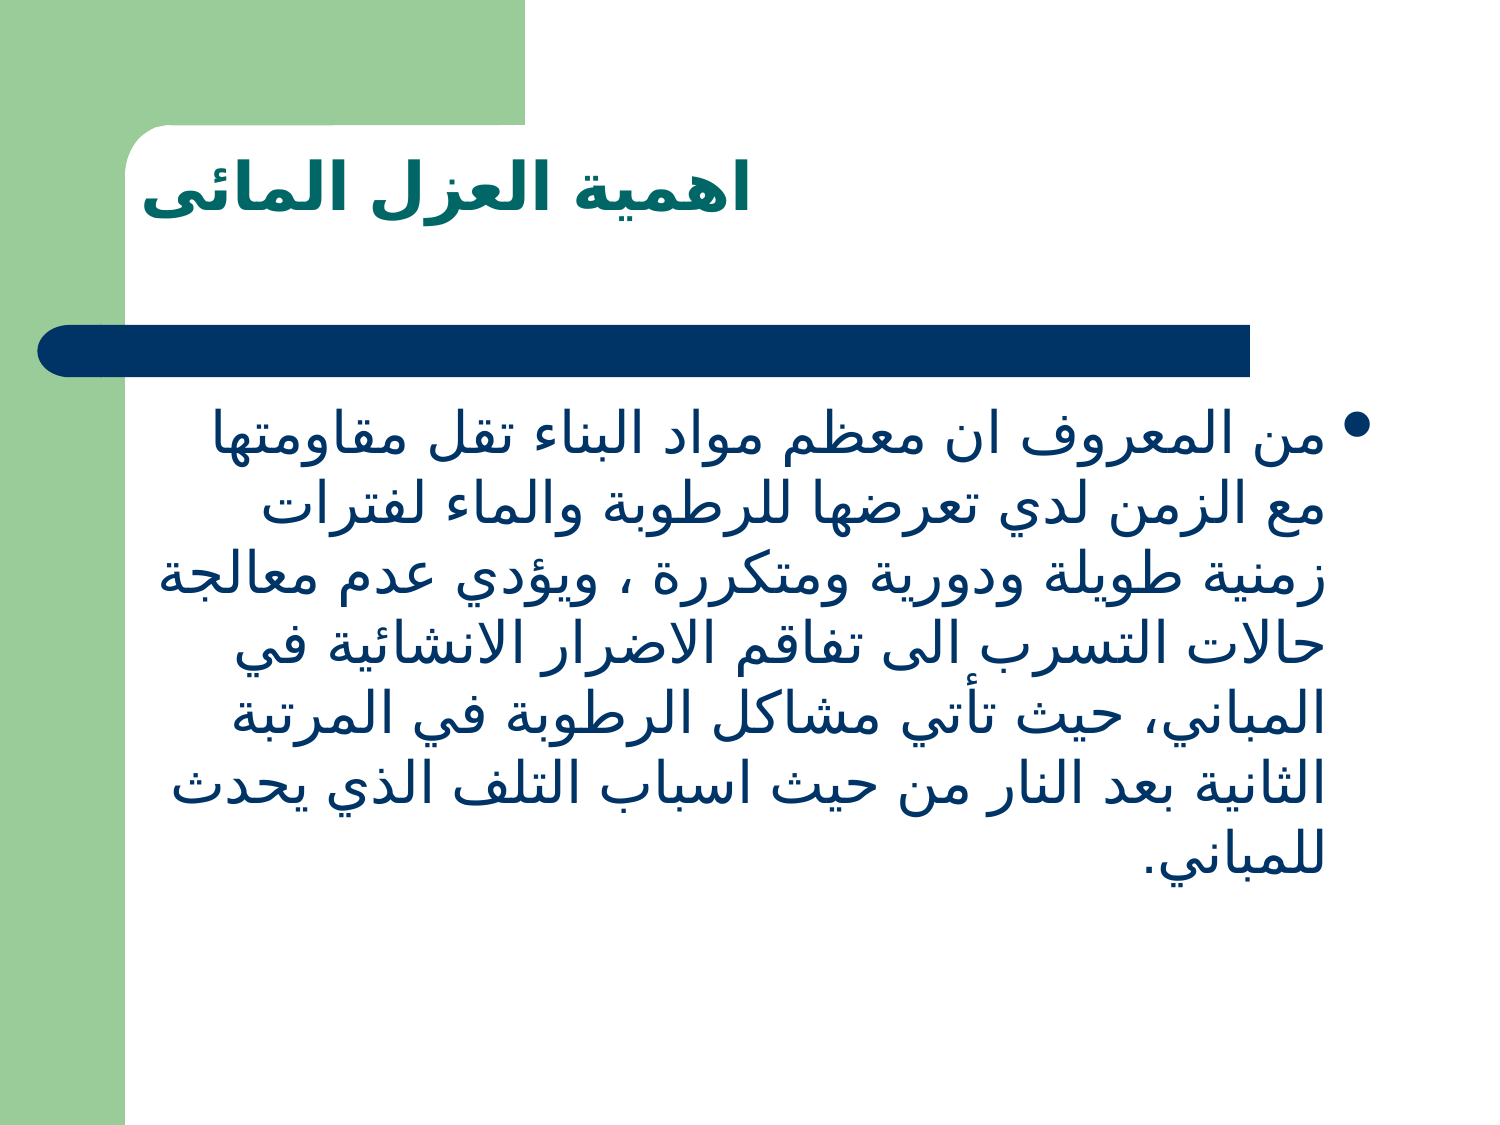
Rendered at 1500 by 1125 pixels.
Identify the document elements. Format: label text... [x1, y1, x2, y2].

list من المعروف ان معظم مواد البناء تقل مقاومتها مع الزمن لدي تعرضها للرطوبة والماء لفترات زمنية طويلة ودورية ومتكررة ، ويؤدي عدم معالجة حالات التسرب الى تفاقم الاضرار الانشائية في المباني، حيث تأتي مشاكل الرطوبة في المرتبة الثانية بعد النار من حيث اسباب التلف الذي يحدث للمباني. [137, 387, 1400, 999]
title اهمية العزل المائى [125, 125, 1425, 313]
